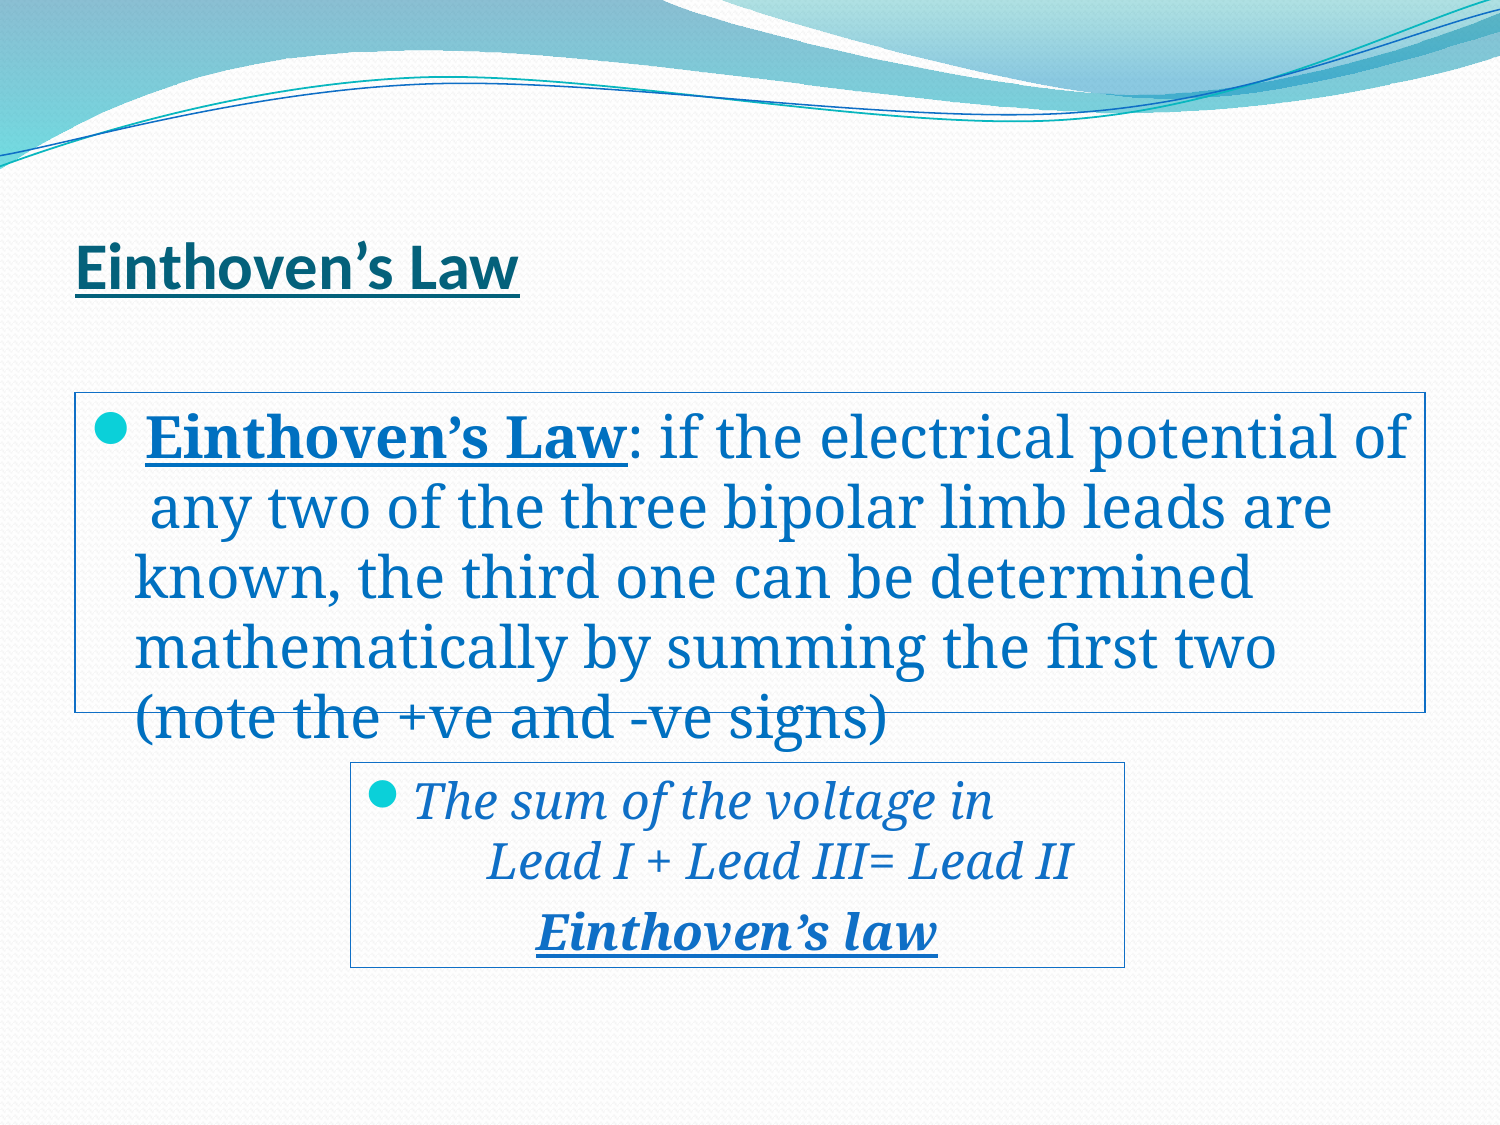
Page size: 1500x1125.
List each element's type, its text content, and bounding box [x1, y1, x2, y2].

list Einthoven’s Law: if the electrical potential of any two of the three bipolar limb leads are known, the third one can be determined mathematically by summing the first two (note the +ve and -ve signs) [74, 392, 1426, 713]
title Einthoven’s Law [74, 115, 1426, 304]
text_box The sum of the voltage in Lead I + Lead III= Lead II Einthoven’s law [350, 762, 1125, 968]
